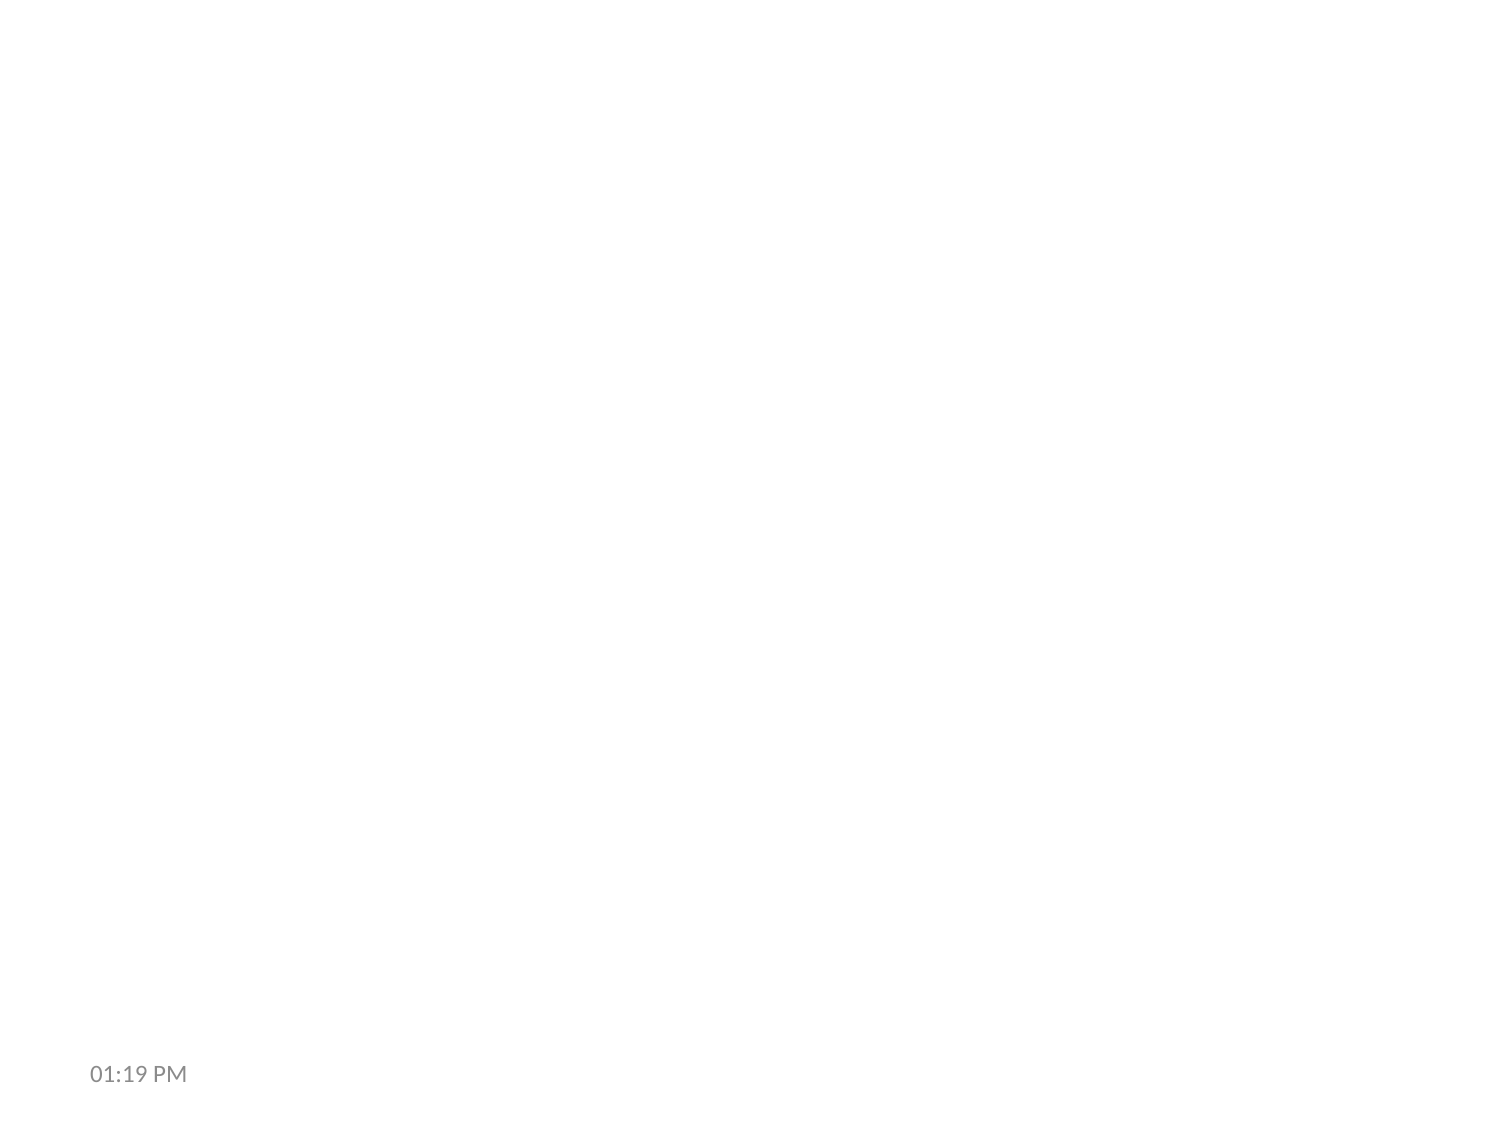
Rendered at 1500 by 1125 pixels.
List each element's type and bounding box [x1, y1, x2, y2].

slide_number [75, 1042, 425, 1103]
